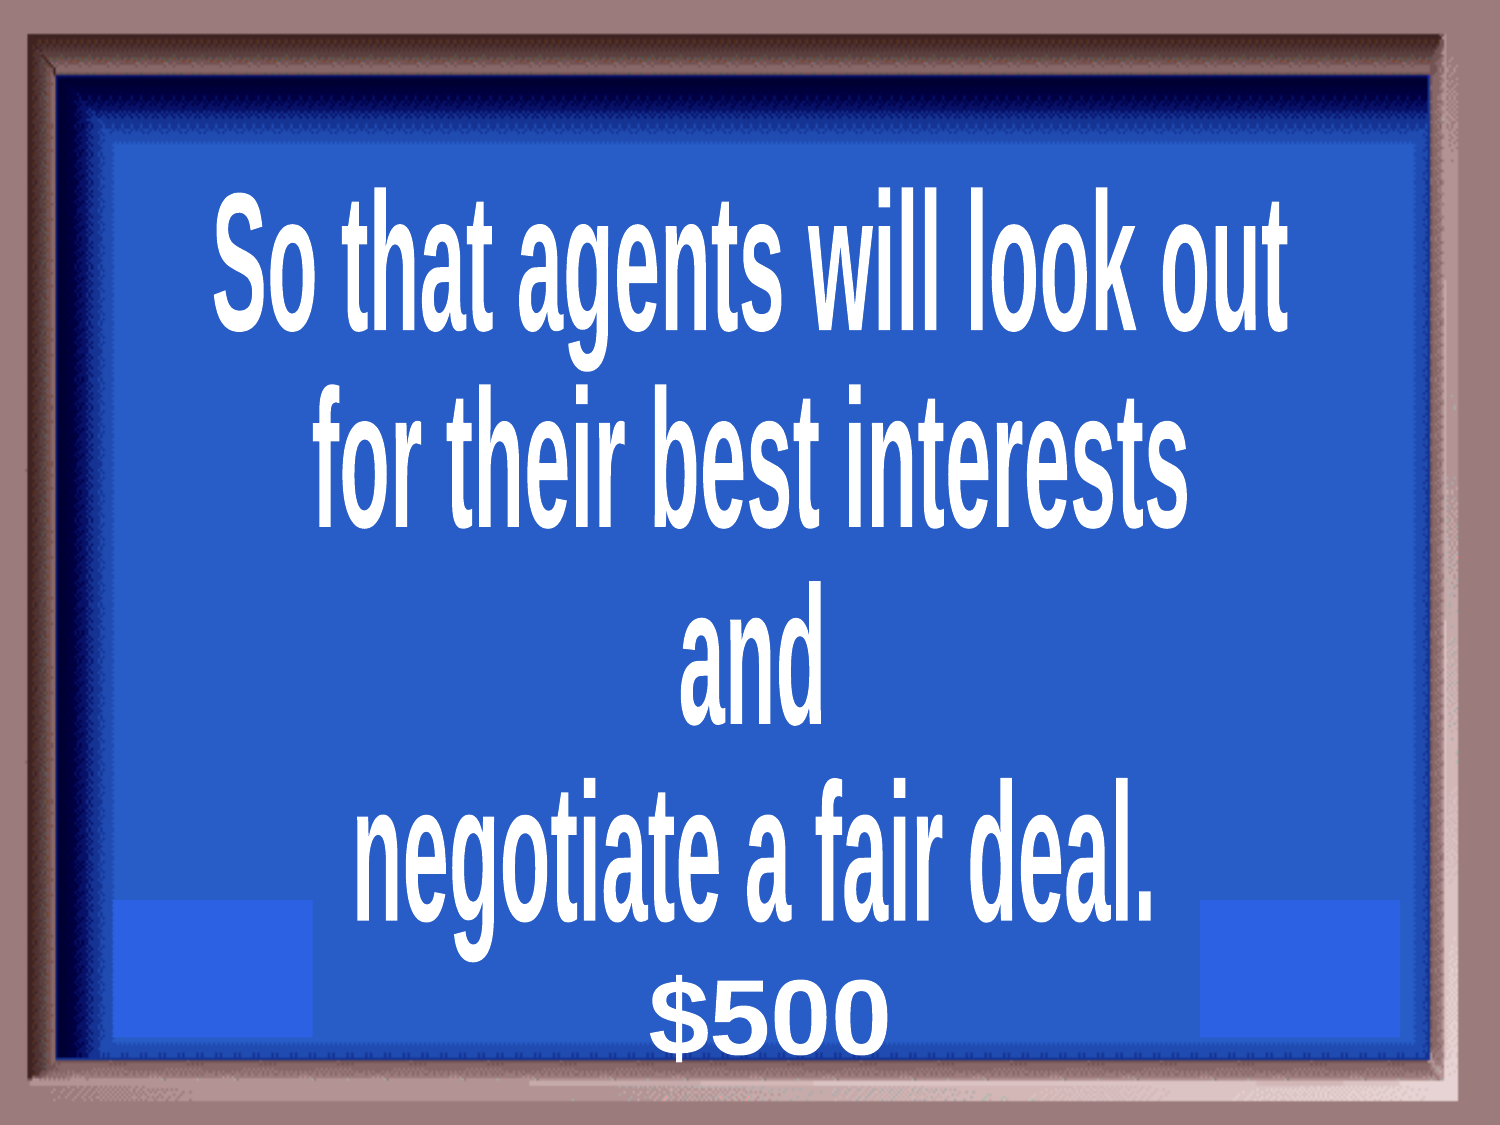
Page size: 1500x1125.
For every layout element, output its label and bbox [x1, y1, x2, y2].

text_box [1200, 899, 1401, 1038]
text_box [112, 899, 313, 1038]
picture [0, 0, 1500, 1125]
